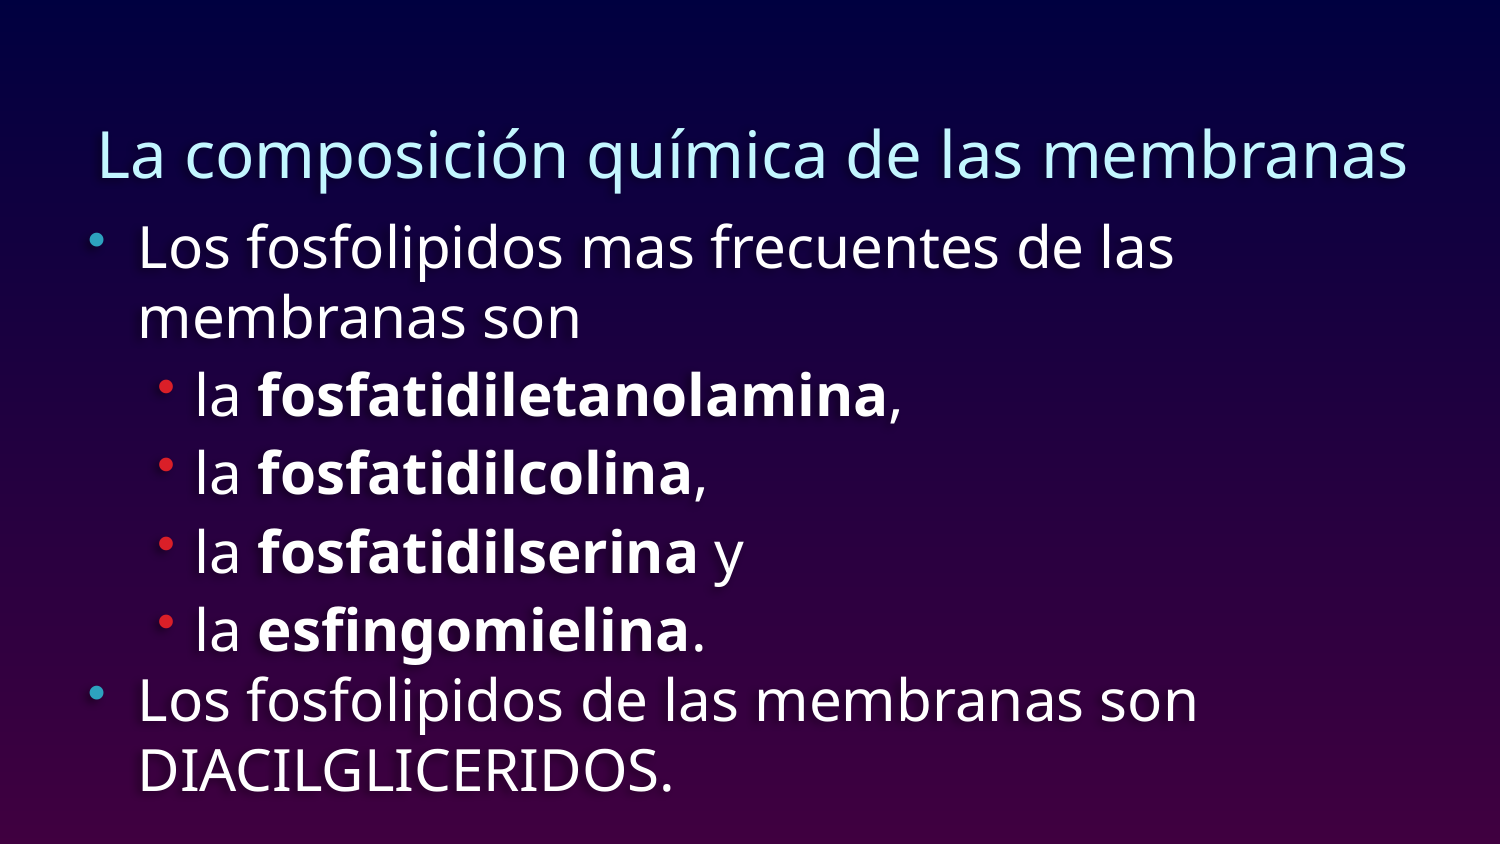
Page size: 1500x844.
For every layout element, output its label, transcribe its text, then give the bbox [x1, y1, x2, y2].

title La composición química de las membranas [75, 58, 1425, 200]
list Los fosfolipidos mas frecuentes de las membranas son la fosfatidiletanolamina, la fosfatidilcolina, la fosfatidilserina y la esfingomielina. Los fosfolipidos de las membranas son DIACILGLICERIDOS. [75, 204, 1425, 760]
